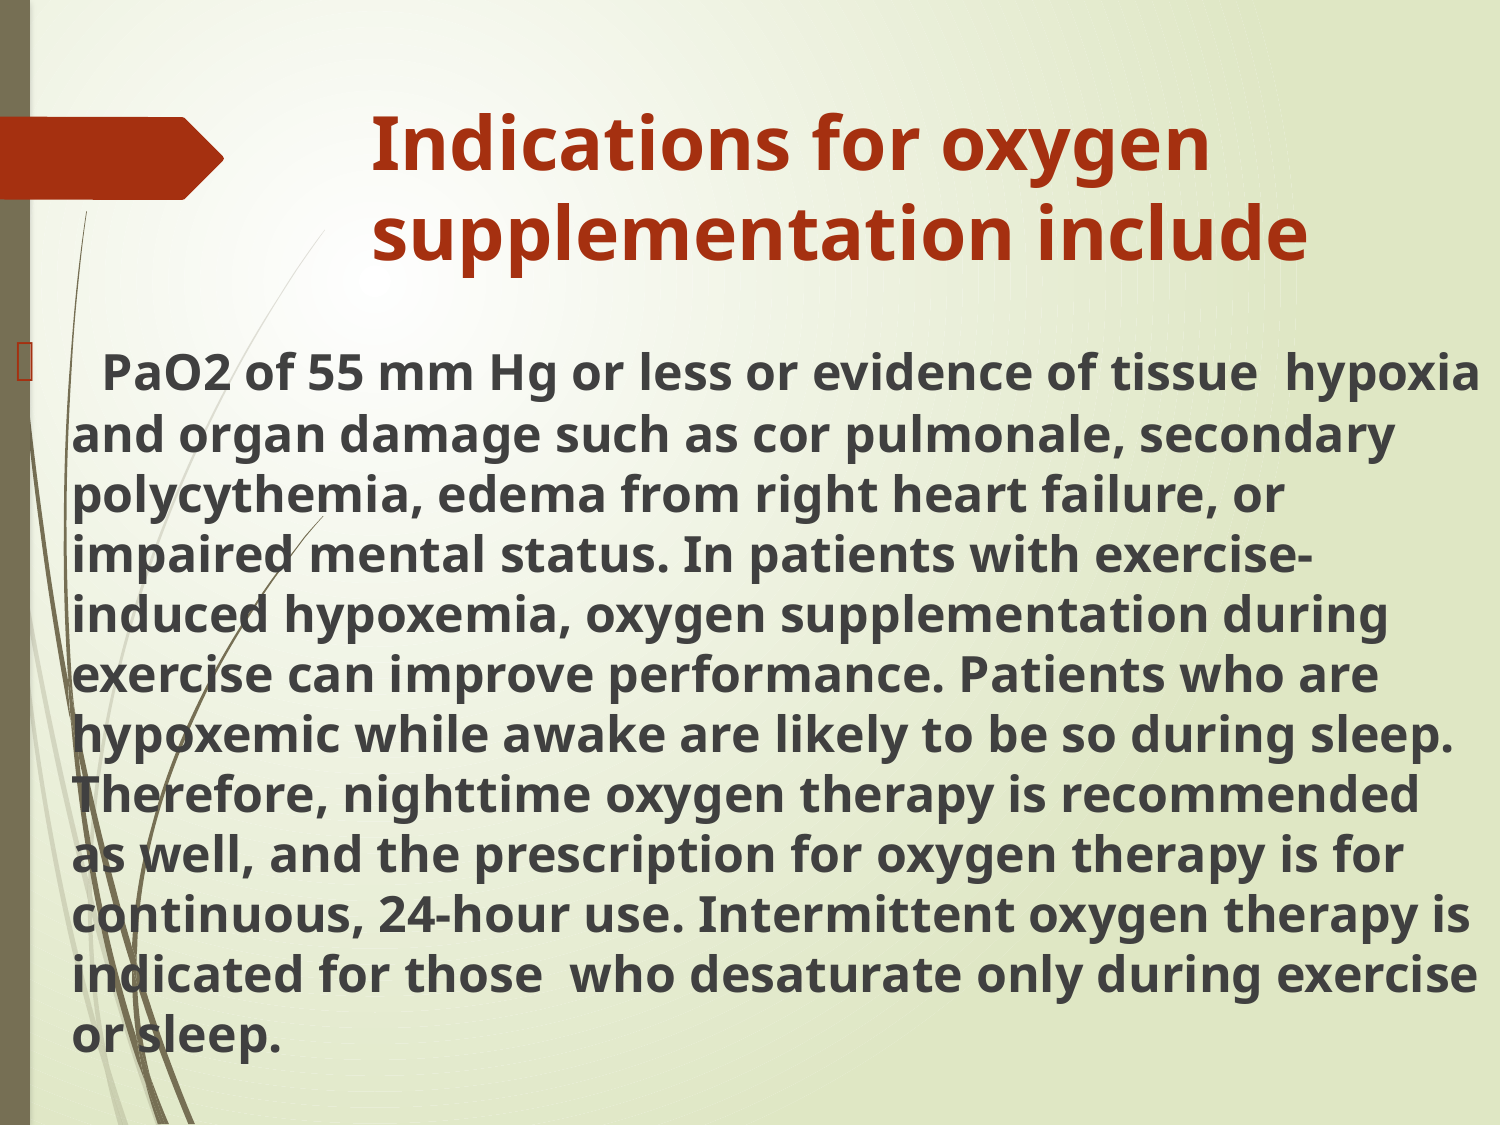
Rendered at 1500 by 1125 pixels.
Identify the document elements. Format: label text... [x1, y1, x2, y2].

title Indications for oxygen supplementation include [356, 87, 1403, 324]
list PaO2 of 55 mm Hg or less or evidence of tissue hypoxia and organ damage such as cor pulmonale, secondary polycythemia, edema from right heart failure, or impaired mental status. In patients with exercise-induced hypoxemia, oxygen supplementation during exercise can improve performance. Patients who are hypoxemic while awake are likely to be so during sleep. Therefore, nighttime oxygen therapy is recommended as well, and the prescription for oxygen therapy is for continuous, 24-hour use. Intermittent oxygen therapy is indicated for those who desaturate only during exercise or sleep. [0, 324, 1500, 1125]
